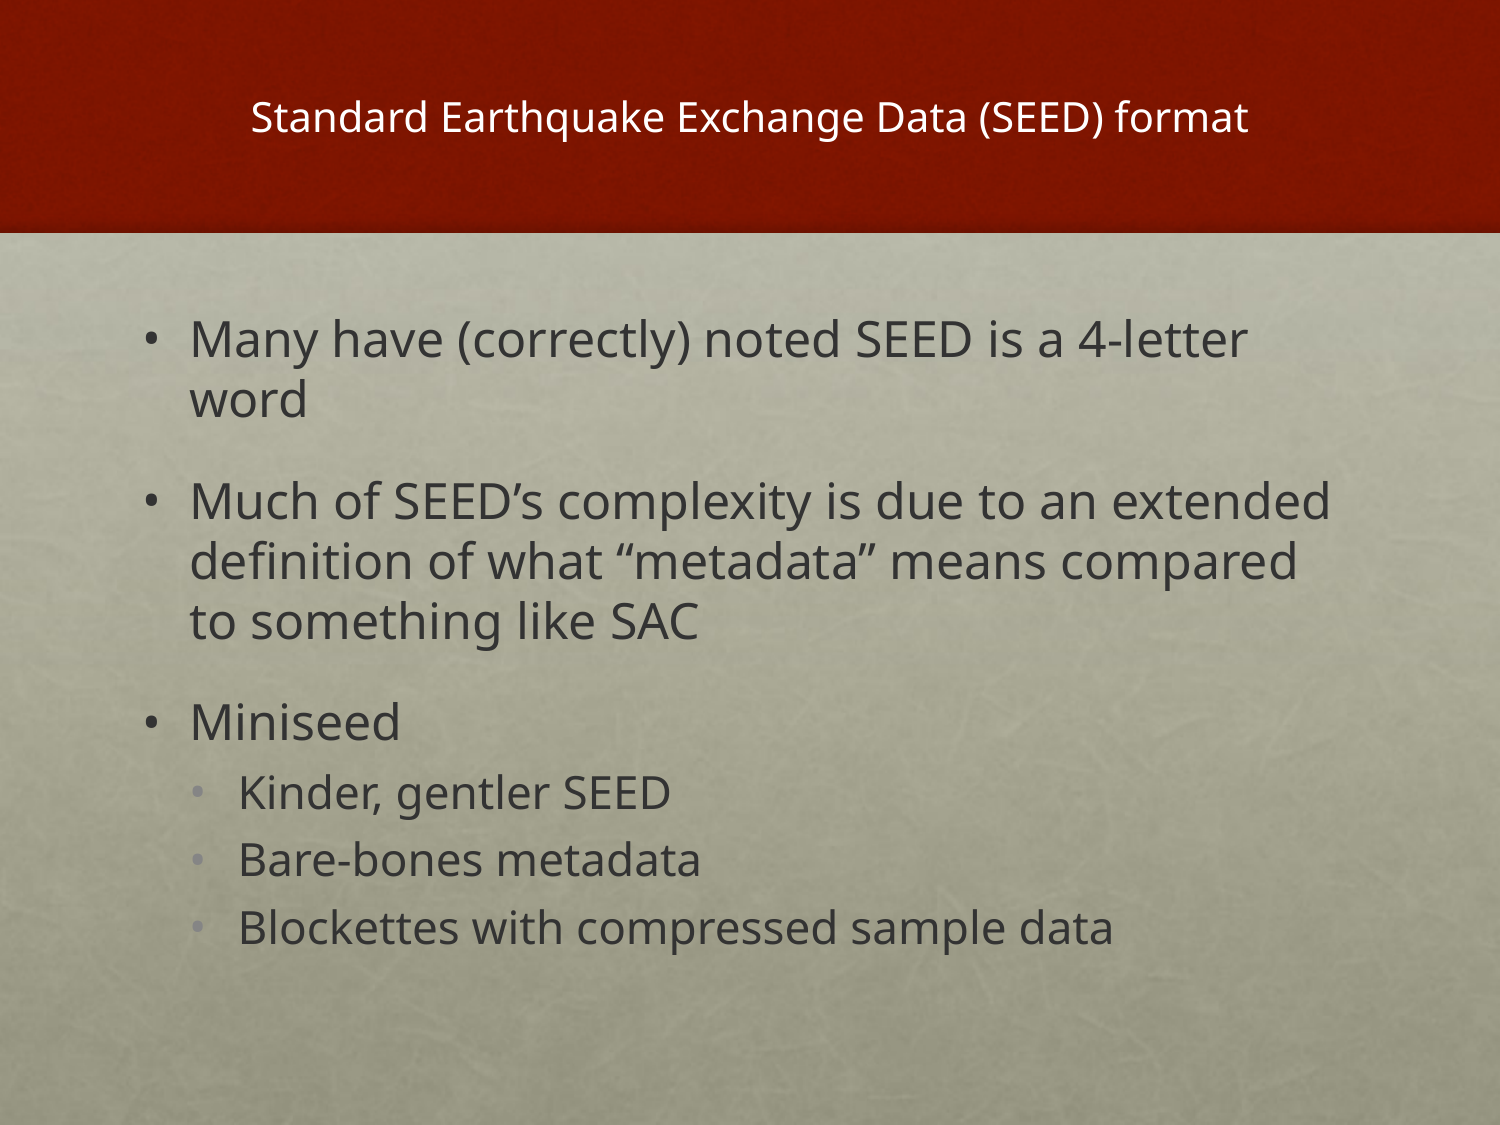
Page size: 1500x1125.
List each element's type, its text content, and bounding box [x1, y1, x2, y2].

list Many have (correctly) noted SEED is a 4-letter word Much of SEED’s complexity is due to an extended definition of what “metadata” means compared to something like SAC Miniseed Kinder, gentler SEED Bare-bones metadata Blockettes with compressed sample data [127, 299, 1372, 1005]
picture [0, 214, 1500, 1125]
title Standard Earthquake Exchange Data (SEED) format [127, 10, 1372, 221]
